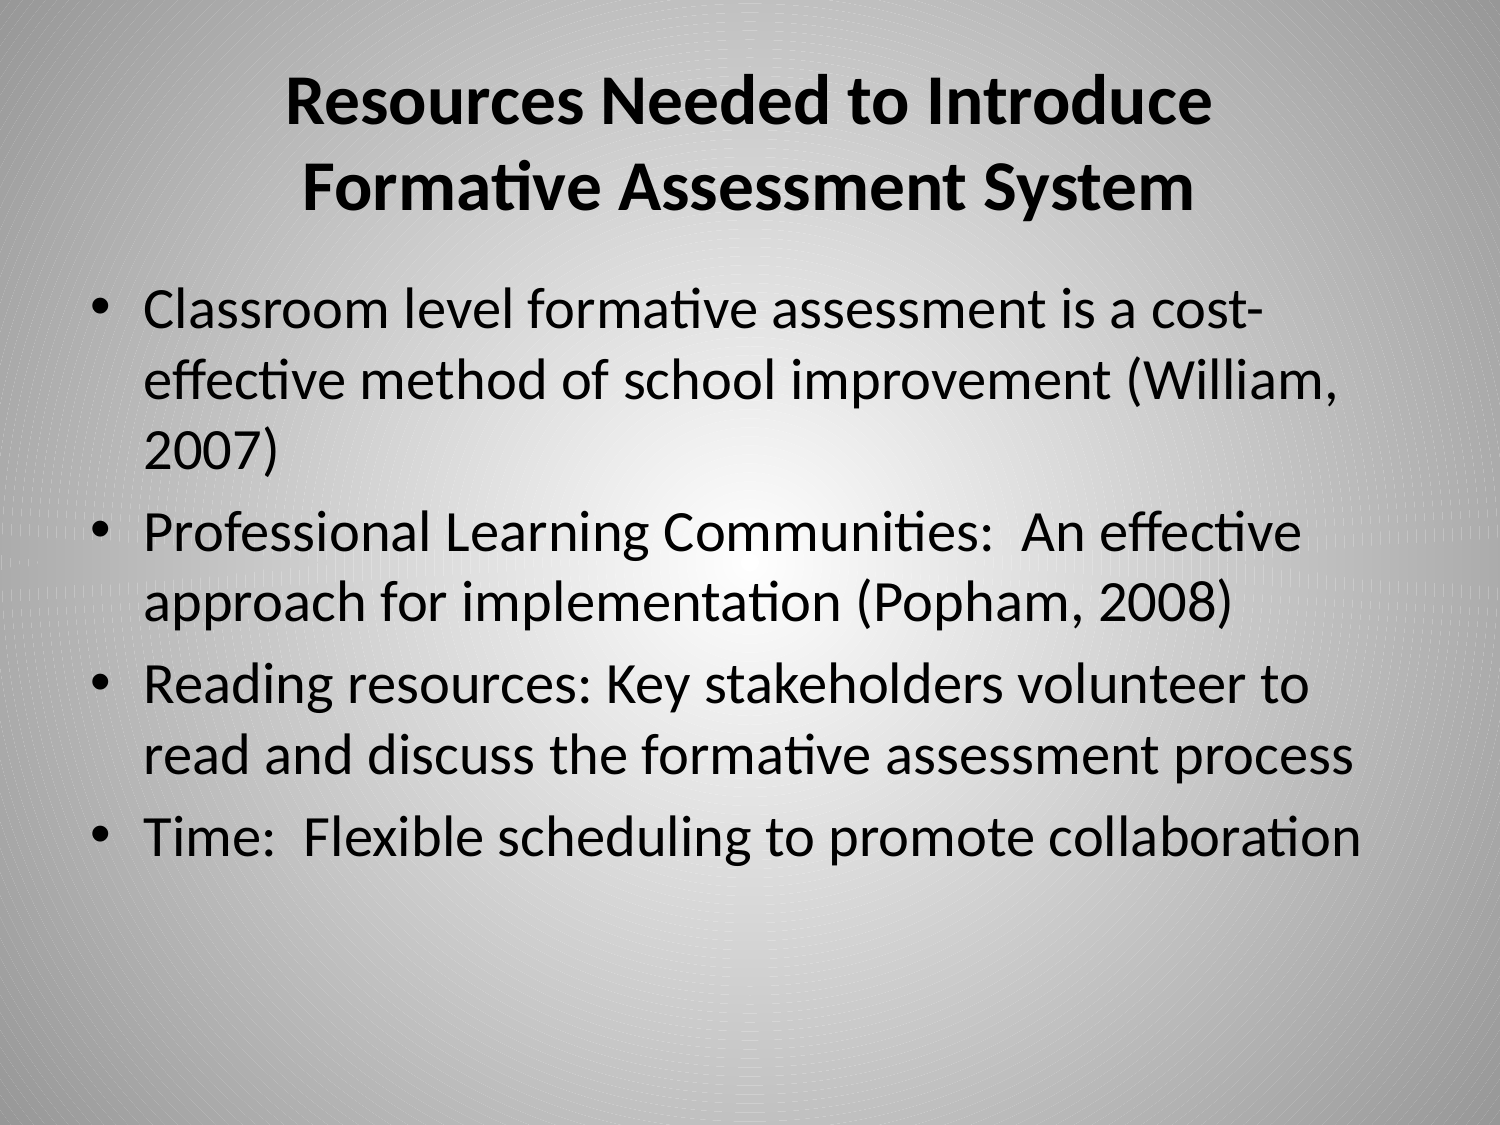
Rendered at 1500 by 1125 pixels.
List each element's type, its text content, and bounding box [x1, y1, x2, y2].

list Classroom level formative assessment is a cost-effective method of school improvement (William, 2007) Professional Learning Communities: An effective approach for implementation (Popham, 2008) Reading resources: Key stakeholders volunteer to read and discuss the formative assessment process Time: Flexible scheduling to promote collaboration [75, 262, 1425, 1005]
title Resources Needed to Introduce Formative Assessment System [75, 45, 1425, 233]
